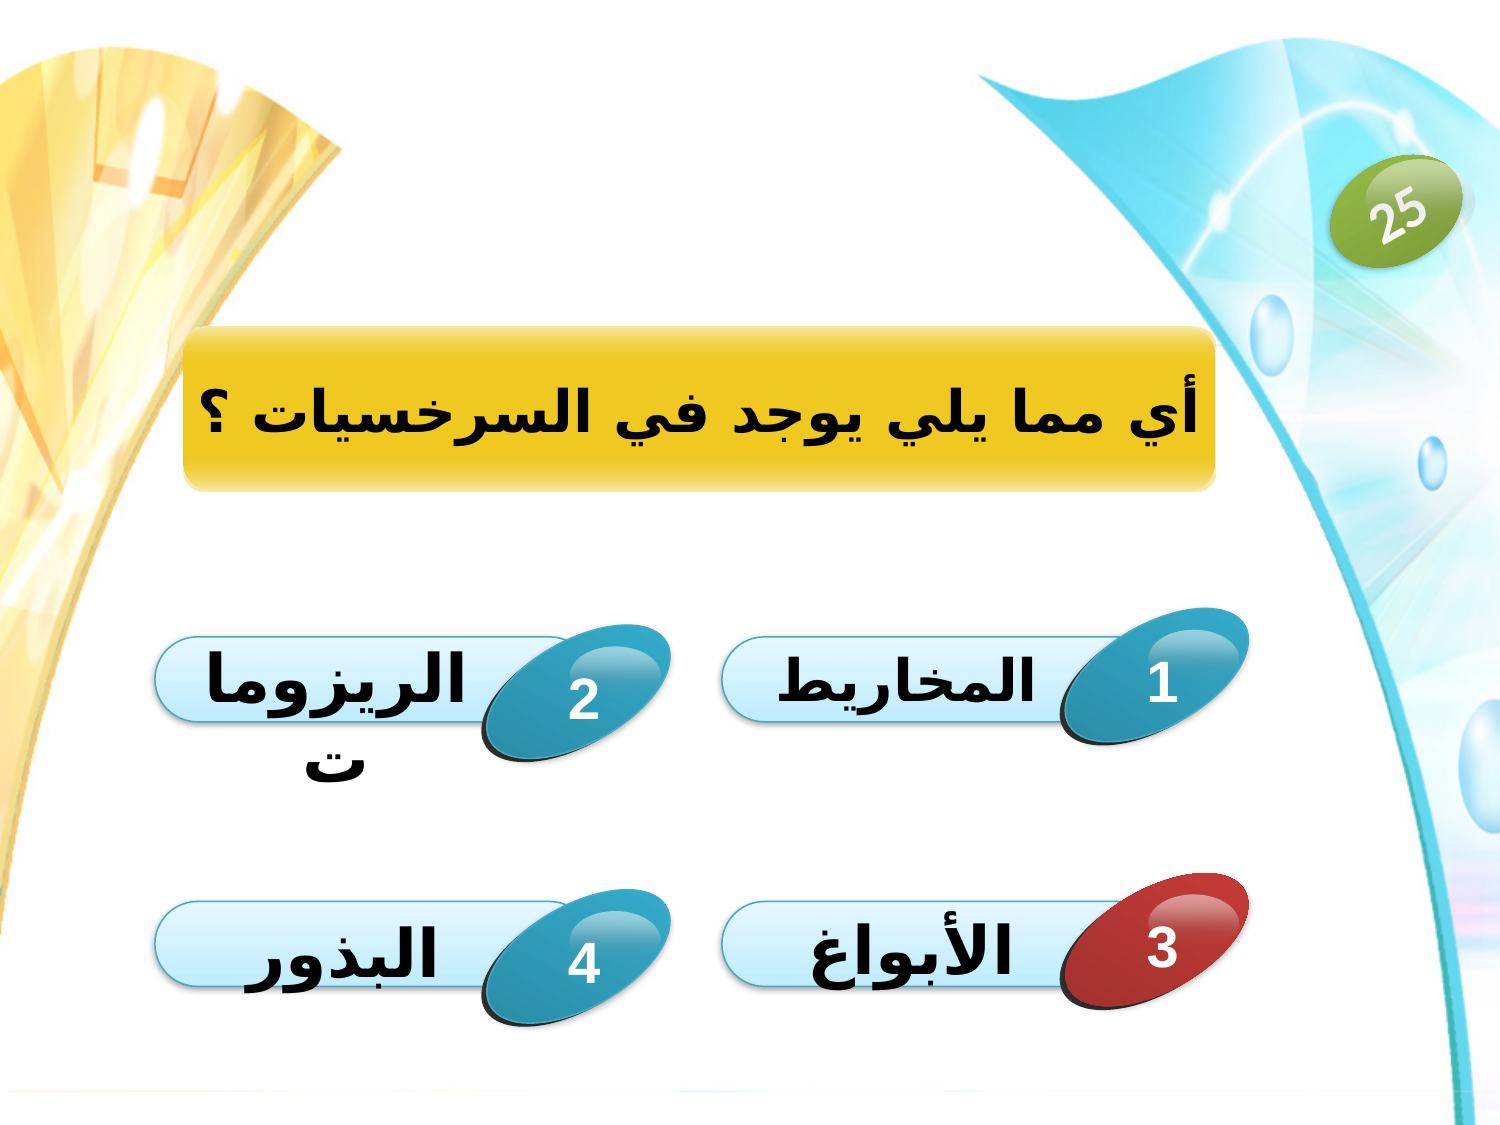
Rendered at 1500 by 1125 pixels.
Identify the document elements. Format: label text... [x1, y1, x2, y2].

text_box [691, 888, 1259, 997]
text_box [135, 901, 680, 1036]
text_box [721, 623, 1259, 731]
text_box 25 [1330, 178, 1418, 268]
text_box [154, 628, 680, 747]
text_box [182, 325, 1216, 492]
picture [0, 0, 1500, 1125]
